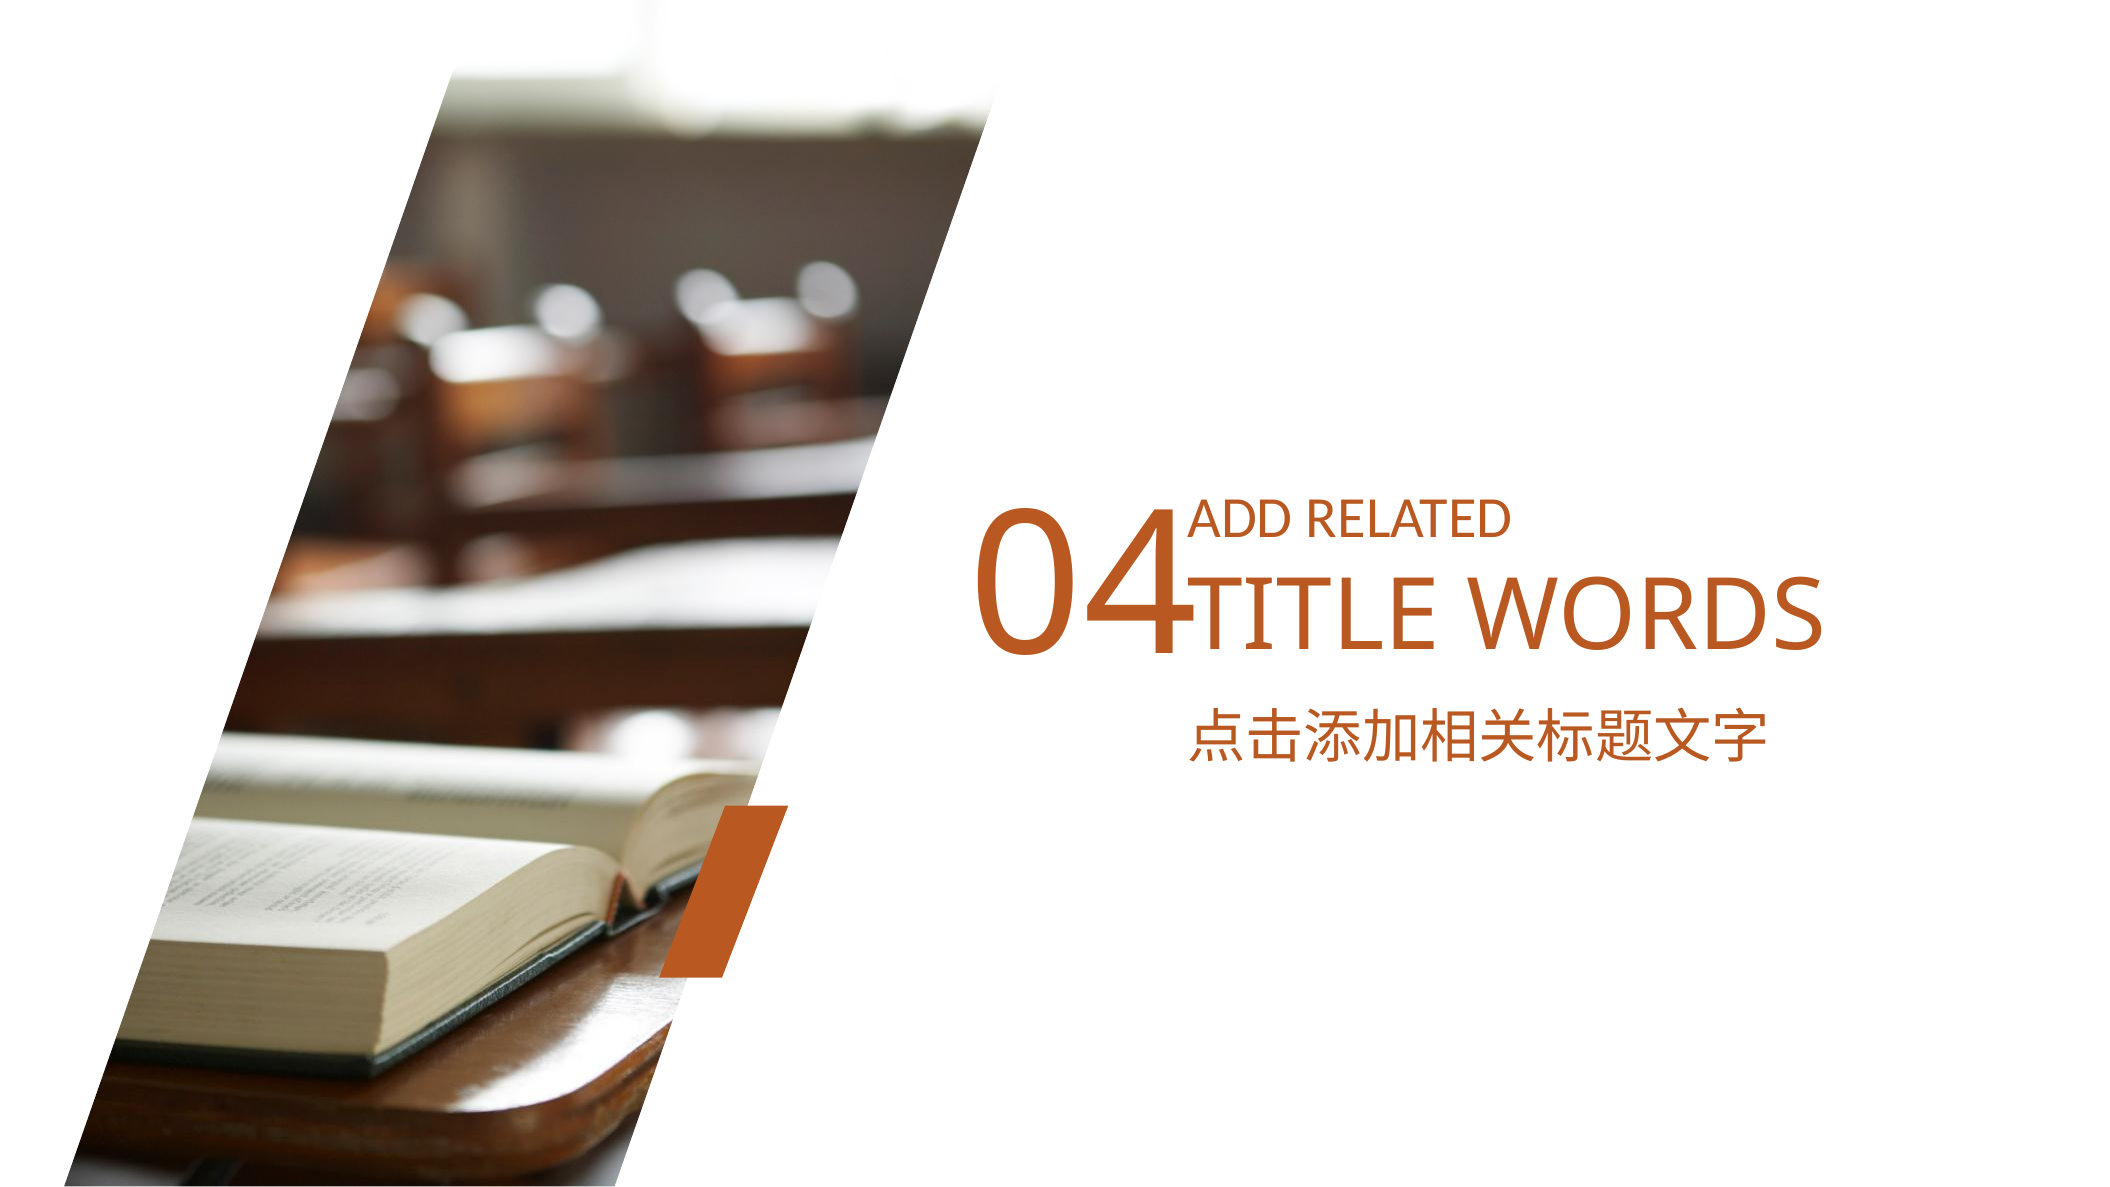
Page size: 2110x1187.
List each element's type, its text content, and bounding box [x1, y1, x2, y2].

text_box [64, 0, 1029, 1187]
text_box 点击添加相关标题文字 [1172, 692, 1808, 777]
text_box ADD RELATED TITLE WORDS [1271, 471, 1947, 677]
text_box 04 [1029, 446, 1271, 702]
